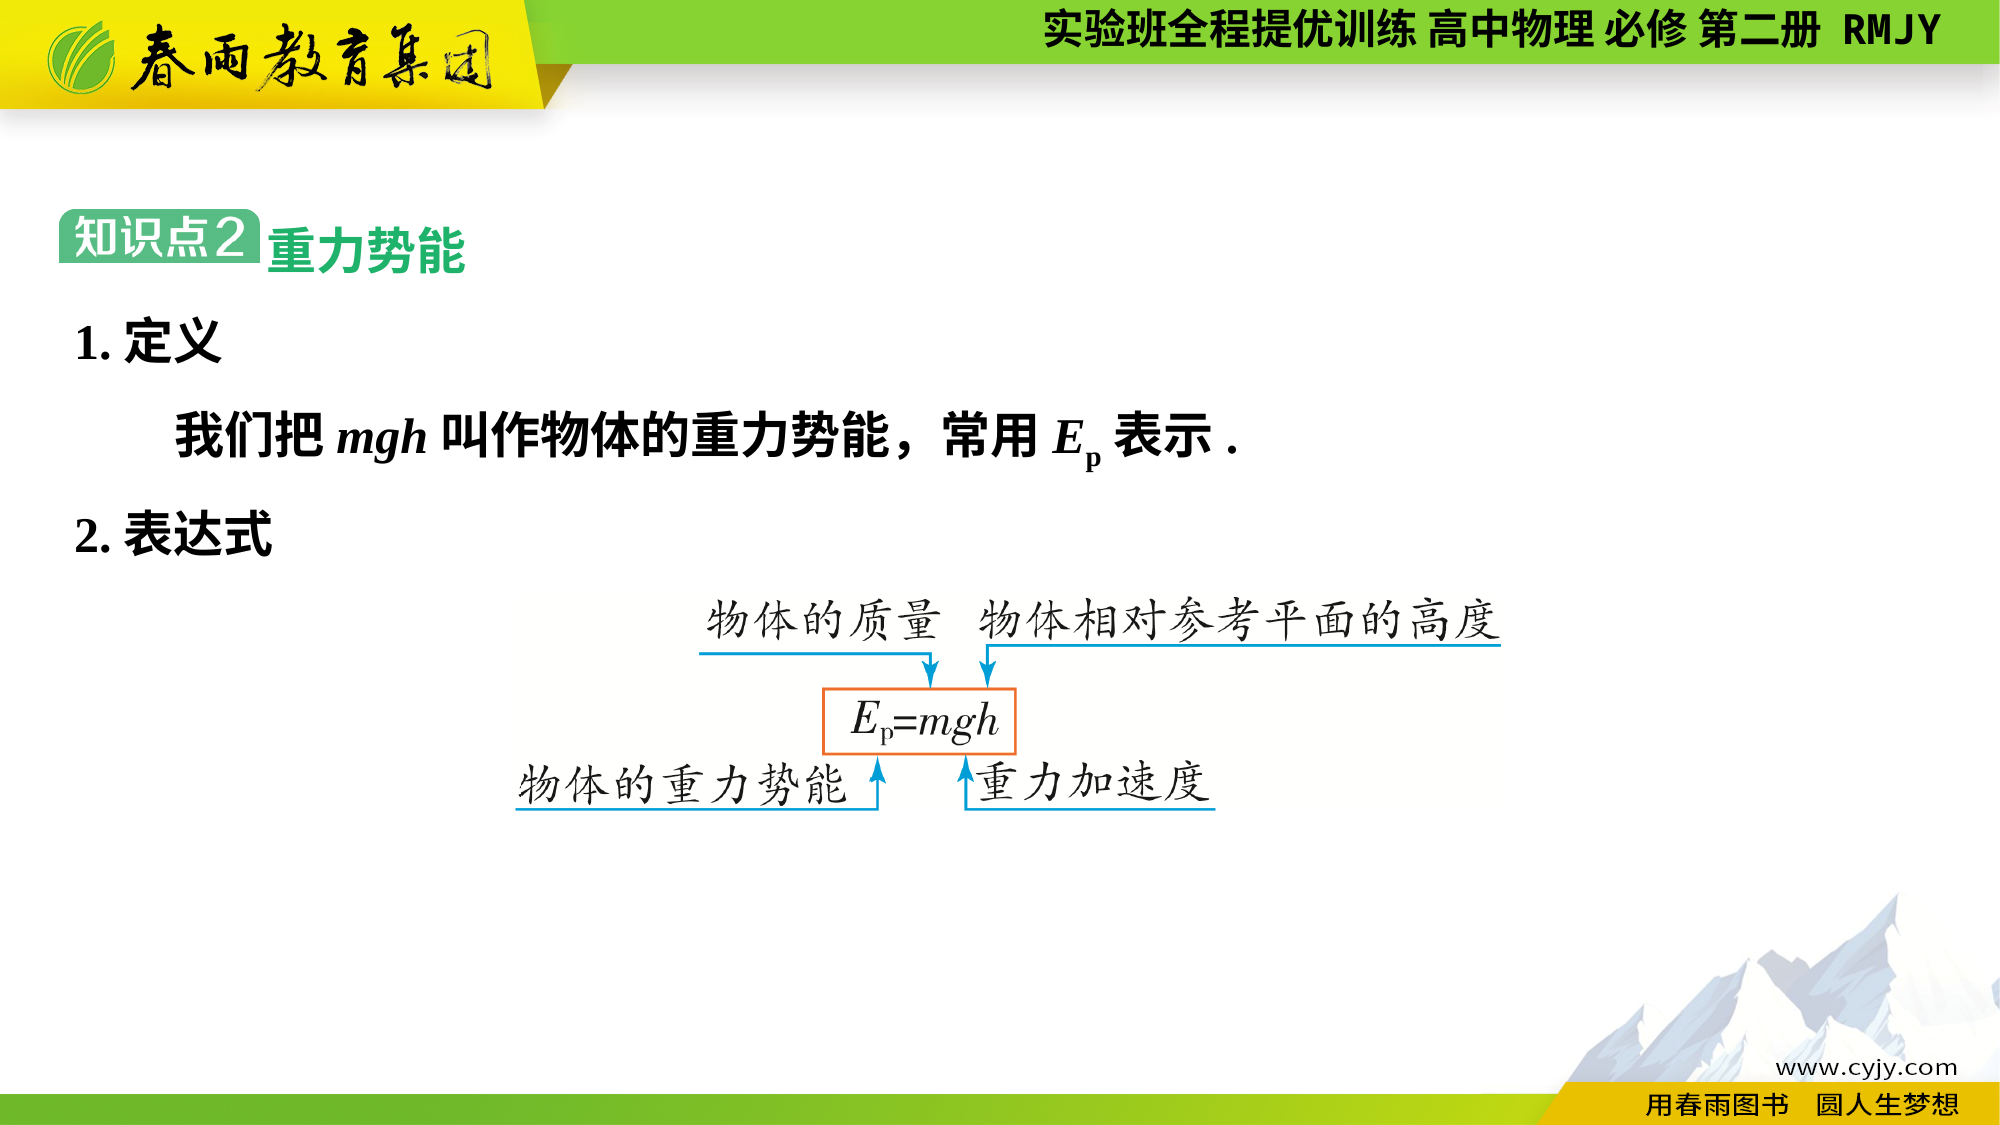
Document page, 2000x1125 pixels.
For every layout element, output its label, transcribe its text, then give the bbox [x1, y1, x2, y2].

picture [0, 0, 2000, 1125]
list 重力势能 1.定义 我们把mgh叫作物体的重力势能，常用Ep表示. 2.表达式 [59, 182, 1944, 561]
